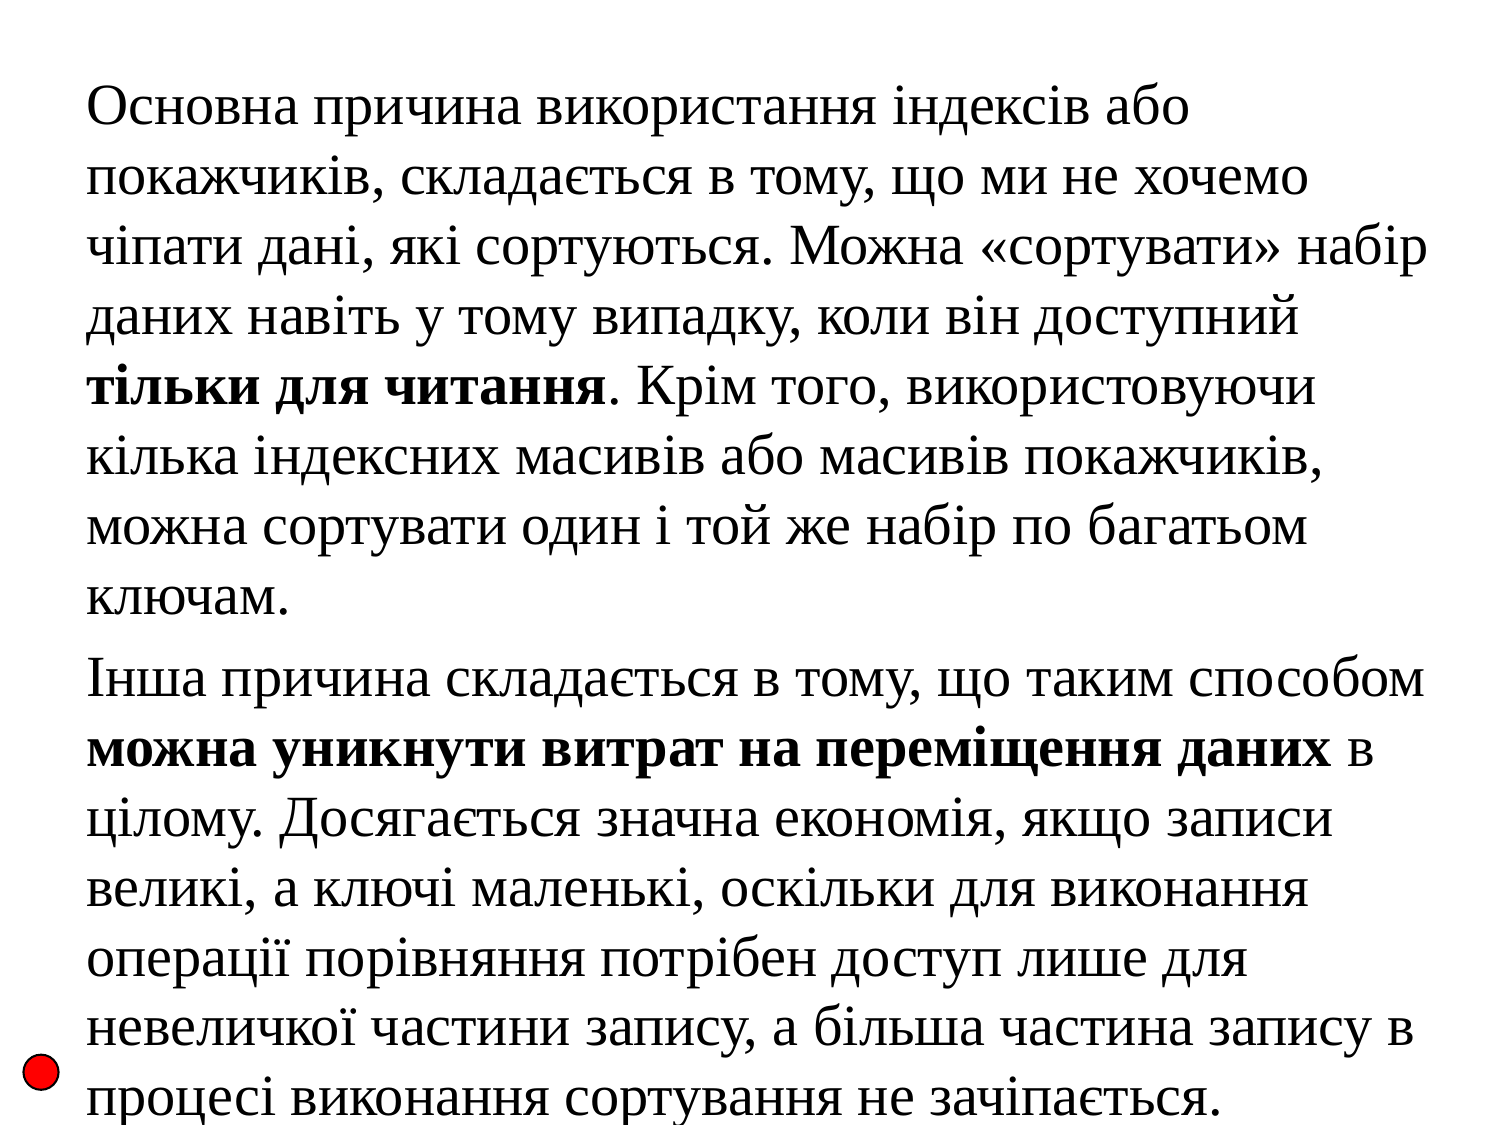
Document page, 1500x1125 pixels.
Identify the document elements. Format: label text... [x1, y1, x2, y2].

list Основна причина використання індексів або покажчиків, складається в тому, що ми не хочемо чіпати дані, які сортуються. Можна «сортувати» набір даних навіть у тому випадку, коли він доступний тільки для читання. Крім того, використовуючи кілька індексних масивів або масивів покажчиків, можна сортувати один і той же набір по багатьом ключам. Інша причина складається в тому, що таким способом можна уникнути витрат на переміщення даних в цілому. Досягається значна економія, якщо записи великі, а ключі маленькі, оскільки для виконання операції порівняння потрібен доступ лише для невеличкої частини запису, а більша частина запису в процесі виконання сортування не зачіпається. [0, 58, 1500, 1125]
text_box [23, 1054, 59, 1090]
